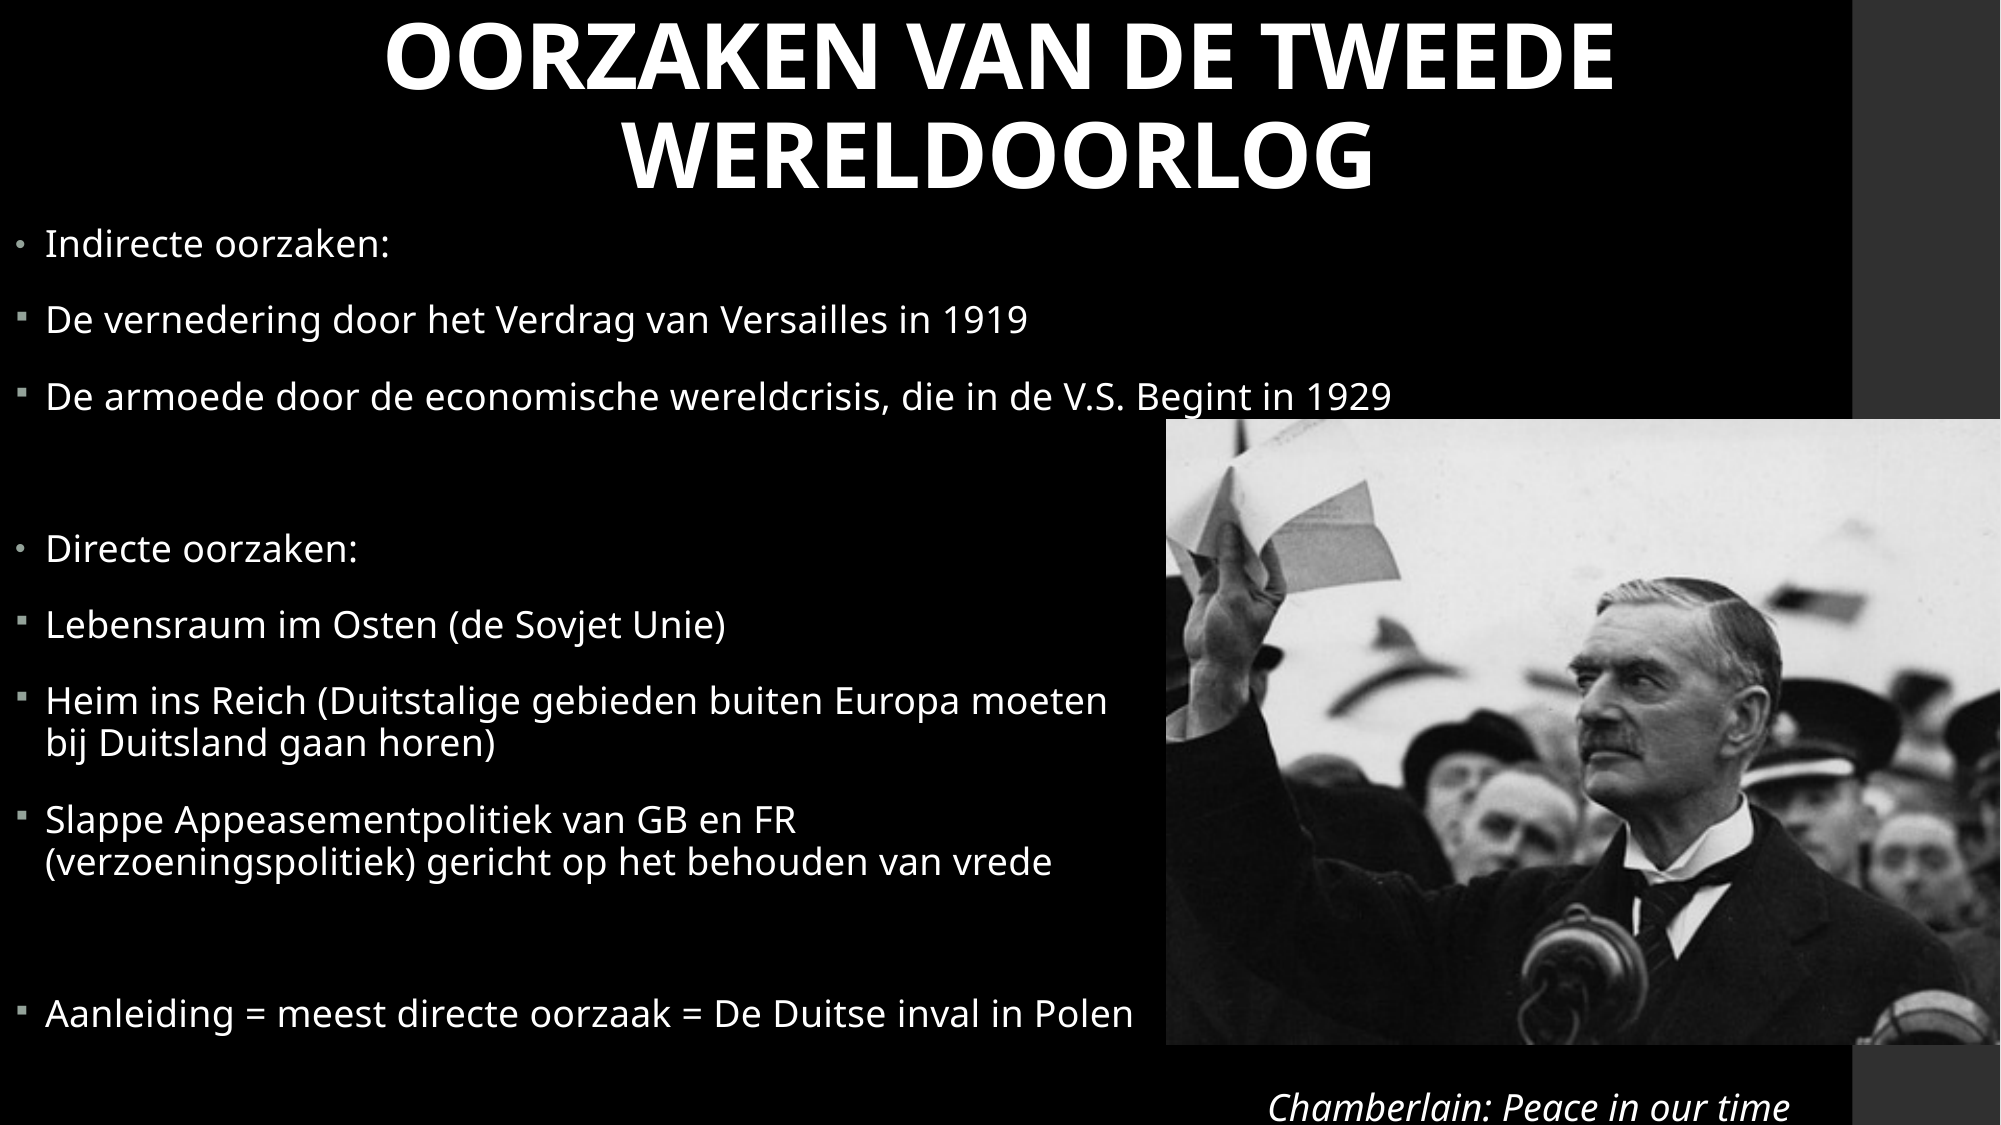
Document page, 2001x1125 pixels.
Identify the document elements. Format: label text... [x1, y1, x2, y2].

list Indirecte oorzaken: De vernedering door het Verdrag van Versailles in 1919 De armoede door de economische wereldcrisis, die in de V.S. Begint in 1929 Directe oorzaken: Lebensraum im Osten (de Sovjet Unie) Heim ins Reich (Duitstalige gebieden buiten Europa moeten bij Duitsland gaan horen) Slappe Appeasementpolitiek van GB en FR (verzoeningspolitiek) gericht op het behouden van vrede Aanleiding = meest directe oorzaak = De Duitse inval in Polen [0, 216, 2000, 1125]
text_box Chamberlain: Peace in our time [1252, 1076, 1842, 1125]
picture [1166, 418, 2000, 1045]
title OORZAKEN VAN DE TWEEDE WERELDOORLOG [137, 0, 1863, 216]
